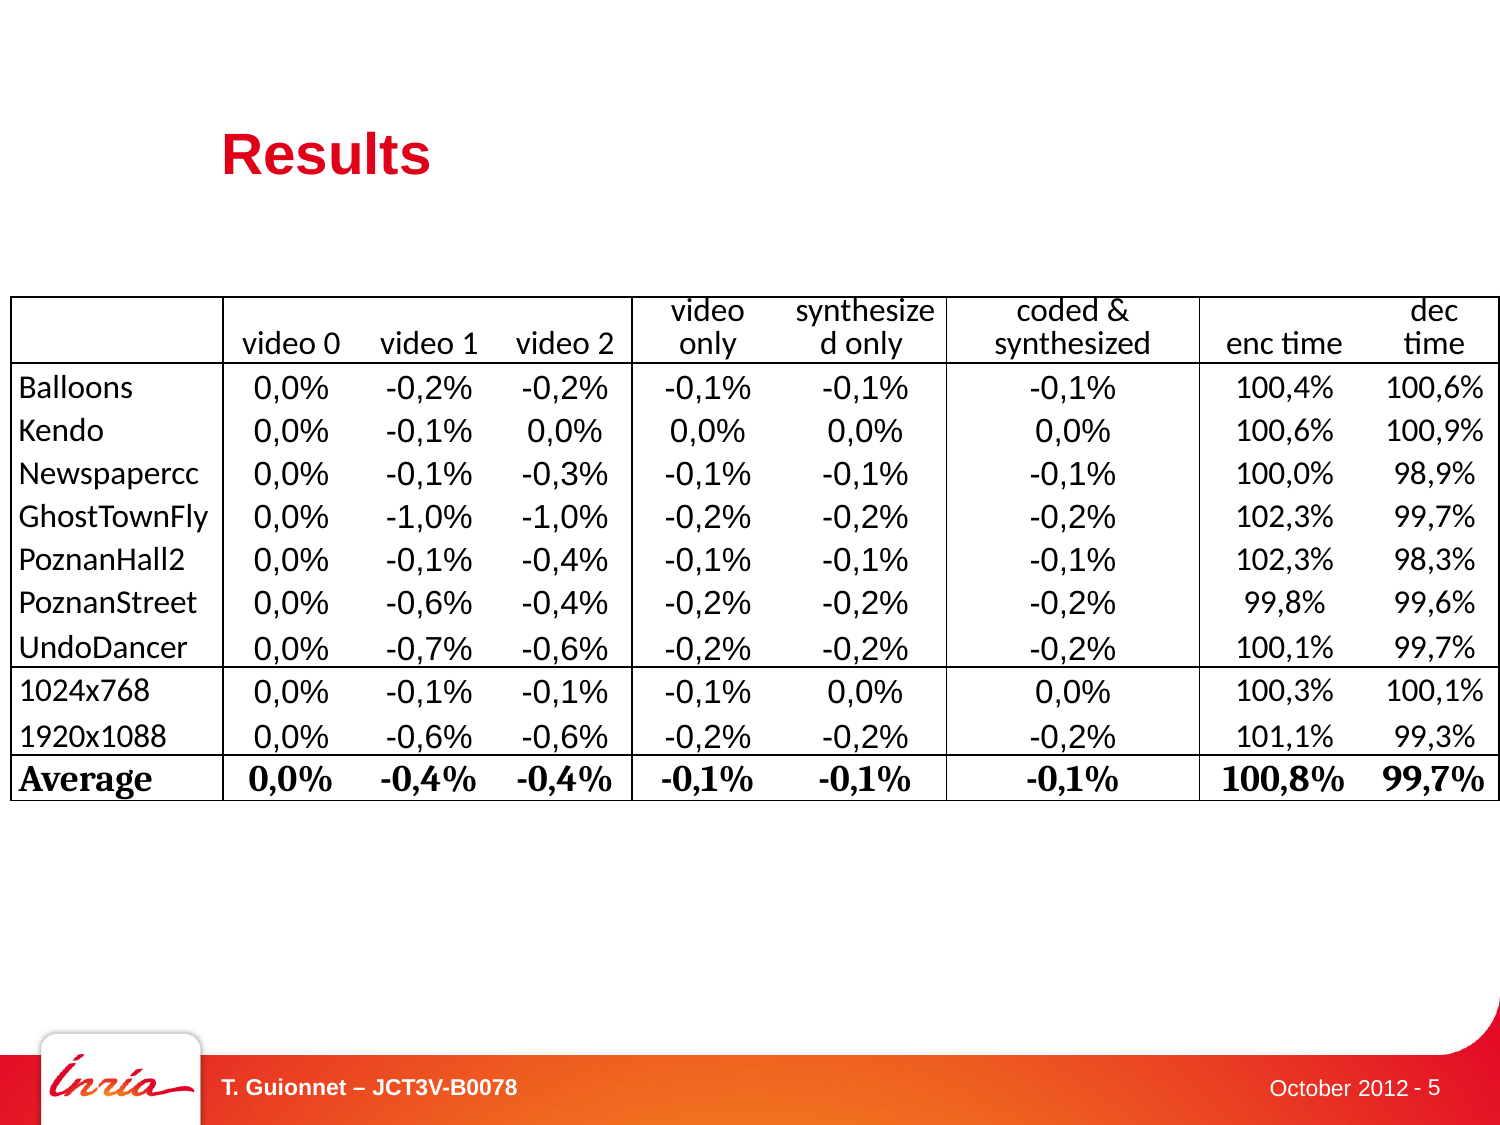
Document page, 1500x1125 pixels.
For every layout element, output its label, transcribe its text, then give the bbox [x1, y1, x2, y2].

table_cell 100,0% [1200, 449, 1370, 493]
table_cell -0,1% [360, 668, 498, 710]
table_cell -0,4% [498, 579, 631, 622]
table_cell 0,0% [224, 756, 360, 800]
table_cell Newspapercc [12, 449, 222, 493]
table_cell 100,6% [1200, 406, 1370, 449]
table_cell 99,8% [1200, 579, 1370, 622]
table_cell 100,6% [1370, 364, 1498, 406]
footer T. Guionnet – JCT3V-B0078 [221, 1064, 1078, 1110]
slide_number - 5 [1413, 1064, 1500, 1110]
table_header dec time [1370, 298, 1498, 362]
table_cell 0,0% [224, 449, 360, 493]
table_cell 99,7% [1370, 756, 1498, 800]
table_cell 100,4% [1200, 364, 1370, 406]
table_header [12, 298, 222, 362]
table_cell 98,9% [1370, 449, 1498, 493]
table_cell 0,0% [224, 536, 360, 579]
table_cell -0,4% [498, 756, 631, 800]
picture [0, 947, 1500, 1125]
table_cell -0,1% [633, 449, 784, 493]
table_cell -0,6% [360, 710, 498, 754]
table_cell -1,0% [498, 493, 631, 536]
table_cell -0,1% [360, 406, 498, 449]
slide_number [1078, 1064, 1410, 1110]
table_cell -0,4% [360, 756, 498, 800]
table_header video only [633, 298, 784, 362]
table_cell Balloons [12, 364, 222, 406]
table_cell -0,2% [784, 579, 946, 622]
table_cell Kendo [12, 406, 222, 449]
table_cell 0,0% [224, 493, 360, 536]
table_cell 98,3% [1370, 536, 1498, 579]
table_cell 0,0% [498, 406, 631, 449]
table_cell -0,1% [360, 449, 498, 493]
table_cell 0,0% [947, 668, 1199, 710]
table_header synthesized only [784, 298, 946, 362]
table_cell -0,4% [498, 536, 631, 579]
table_cell Average [12, 756, 222, 800]
table_cell 100,9% [1370, 406, 1498, 449]
table_cell 100,3% [1200, 668, 1370, 710]
table_cell -0,2% [784, 622, 946, 666]
table_header enc time [1200, 298, 1370, 362]
table_cell 0,0% [224, 710, 360, 754]
table_cell -0,1% [947, 536, 1199, 579]
table_cell -1,0% [360, 493, 498, 536]
table_cell 0,0% [633, 406, 784, 449]
table_cell 102,3% [1200, 493, 1370, 536]
table_cell 102,3% [1200, 536, 1370, 579]
table_cell 0,0% [224, 364, 360, 406]
table_cell 1920x1088 [12, 710, 222, 754]
table_cell 100,8% [1200, 756, 1370, 800]
table_cell -0,1% [633, 756, 784, 800]
table_cell 99,3% [1370, 710, 1498, 754]
table_cell -0,1% [633, 668, 784, 710]
table_cell -0,2% [633, 579, 784, 622]
table_cell 0,0% [224, 579, 360, 622]
table_cell 99,7% [1370, 493, 1498, 536]
table_cell -0,2% [498, 364, 631, 406]
title Results [221, 57, 1459, 246]
table_cell -0,2% [947, 493, 1199, 536]
table_cell PoznanStreet [12, 579, 222, 622]
table_cell -0,2% [633, 493, 784, 536]
table_cell 100,1% [1370, 668, 1498, 710]
table_header coded & synthesized [947, 298, 1199, 362]
table_cell 100,1% [1200, 622, 1370, 666]
table_cell -0,1% [947, 756, 1199, 800]
table_cell -0,2% [784, 493, 946, 536]
table_header video 2 [498, 298, 631, 362]
table_cell 0,0% [224, 668, 360, 710]
table_cell -0,2% [947, 710, 1199, 754]
table_cell -0,1% [784, 449, 946, 493]
table_cell UndoDancer [12, 622, 222, 666]
table_cell -0,1% [784, 756, 946, 800]
table_cell -0,1% [498, 668, 631, 710]
table_cell -0,1% [784, 536, 946, 579]
table_cell 0,0% [224, 622, 360, 666]
table_cell 99,6% [1370, 579, 1498, 622]
table_cell 0,0% [224, 406, 360, 449]
table_cell GhostTownFly [12, 493, 222, 536]
table_cell -0,3% [498, 449, 631, 493]
table_cell -0,1% [633, 364, 784, 406]
table_cell -0,6% [498, 710, 631, 754]
table_cell 0,0% [784, 406, 946, 449]
table_cell -0,1% [784, 364, 946, 406]
table_cell 0,0% [947, 406, 1199, 449]
table_cell 99,7% [1370, 622, 1498, 666]
table_cell -0,2% [633, 622, 784, 666]
table_cell PoznanHall2 [12, 536, 222, 579]
table_cell -0,6% [498, 622, 631, 666]
table_cell -0,1% [360, 536, 498, 579]
table_header video 1 [360, 298, 498, 362]
table_cell -0,6% [360, 579, 498, 622]
table_cell -0,2% [633, 710, 784, 754]
table_cell -0,1% [633, 536, 784, 579]
table_cell -0,2% [784, 710, 946, 754]
table_cell -0,1% [947, 449, 1199, 493]
table_header video 0 [224, 298, 360, 362]
table_cell 101,1% [1200, 710, 1370, 754]
table_cell -0,7% [360, 622, 498, 666]
table_cell 1024x768 [12, 668, 222, 710]
table_cell -0,2% [360, 364, 498, 406]
table_cell -0,2% [947, 579, 1199, 622]
table_cell -0,1% [947, 364, 1199, 406]
table_cell 0,0% [784, 668, 946, 710]
table_cell -0,2% [947, 622, 1199, 666]
